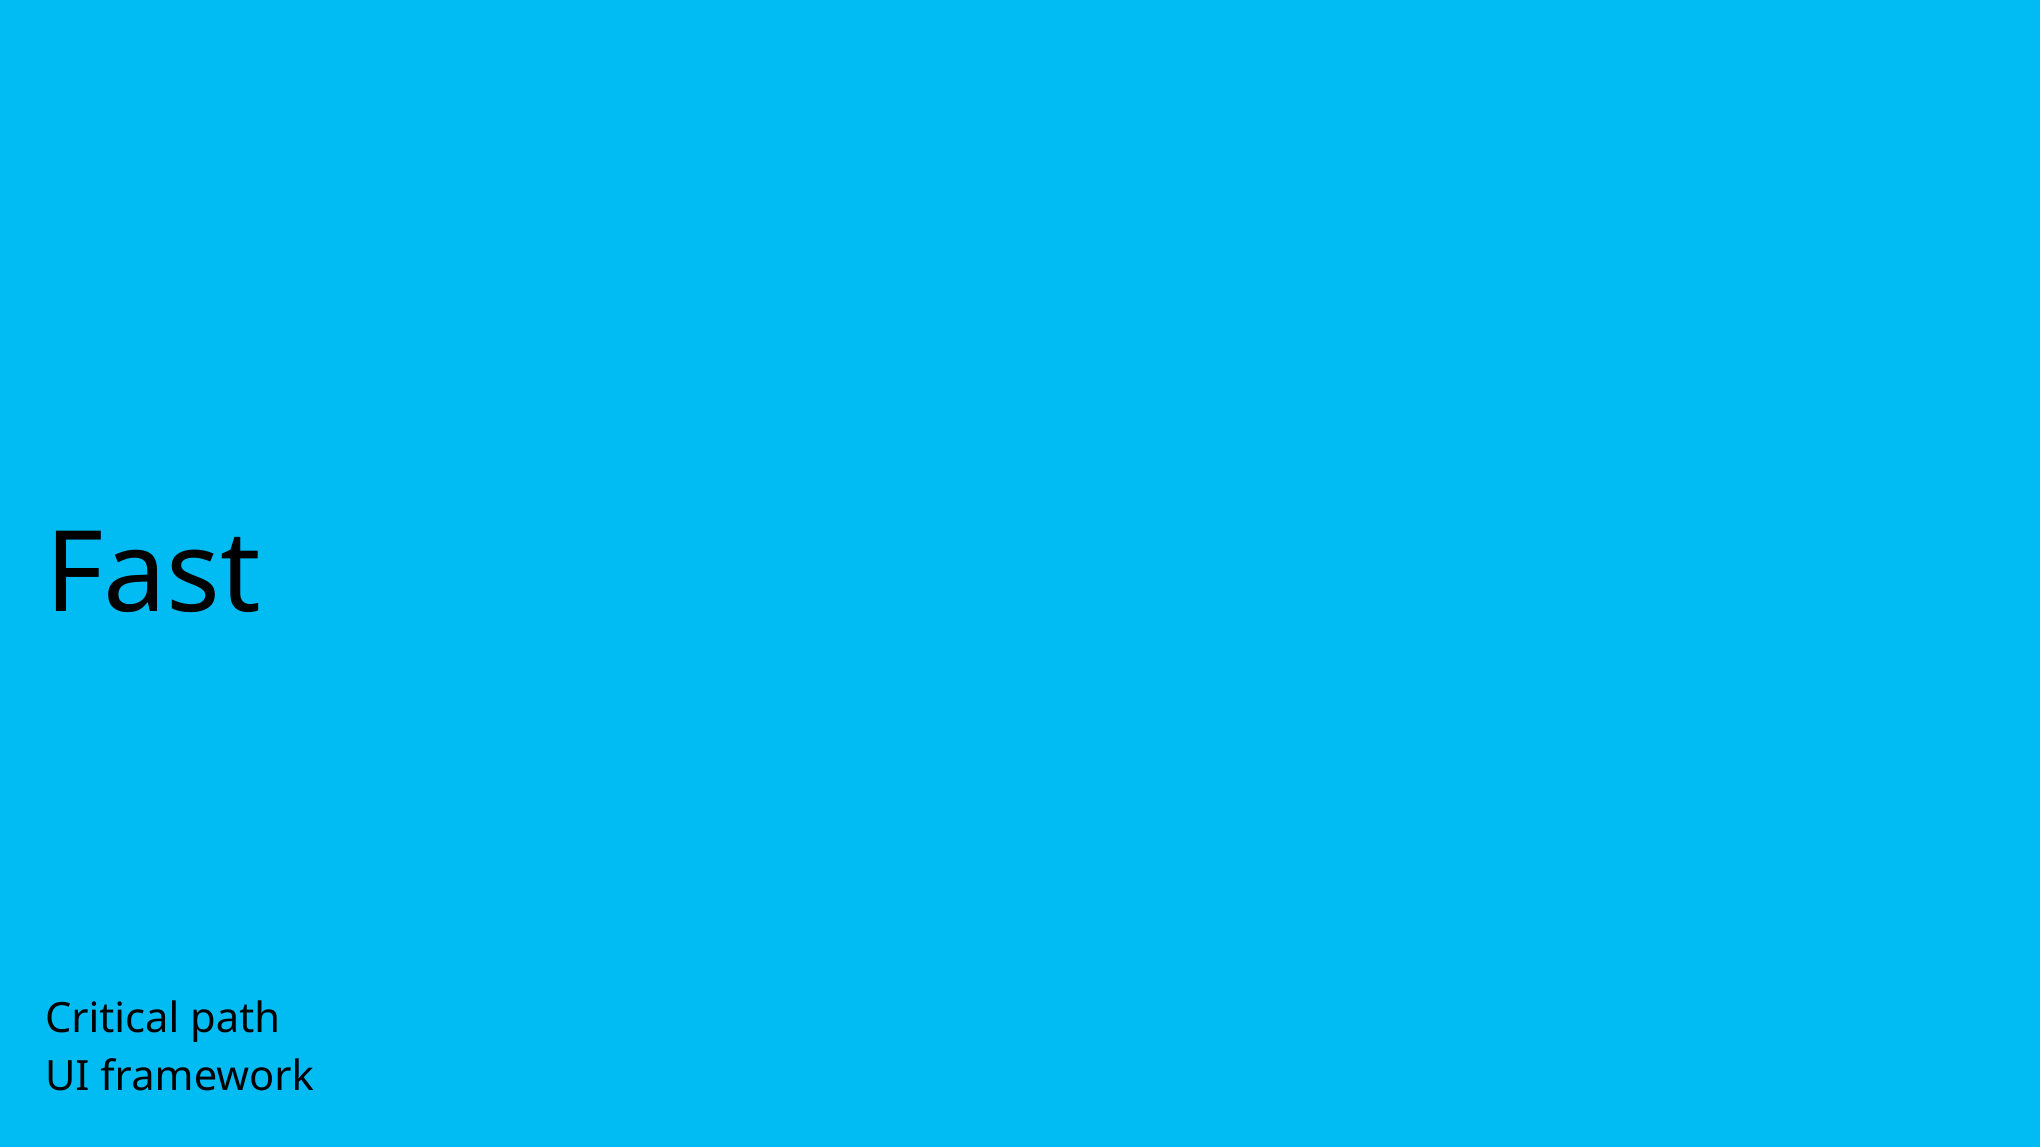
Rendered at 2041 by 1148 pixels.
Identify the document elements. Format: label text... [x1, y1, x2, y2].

list Critical path UI framework [45, 948, 1996, 1099]
title Fast [45, 498, 1996, 649]
